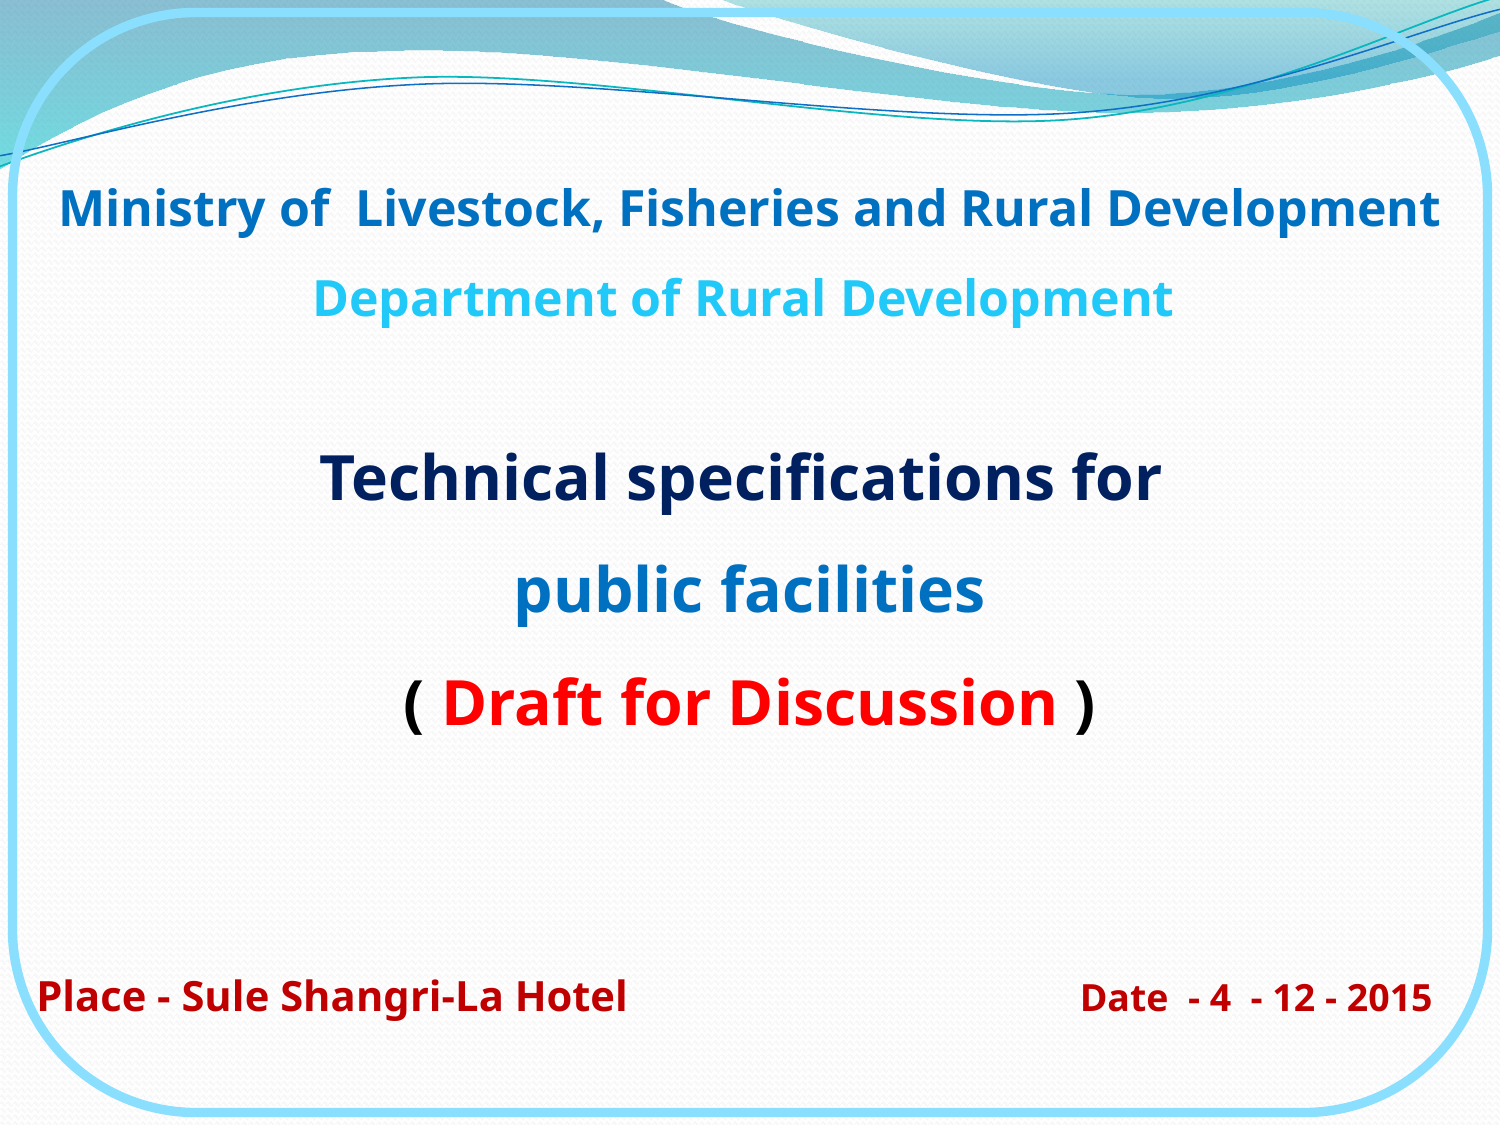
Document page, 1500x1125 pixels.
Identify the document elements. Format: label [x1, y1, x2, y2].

text_box [0, 12, 1500, 1113]
